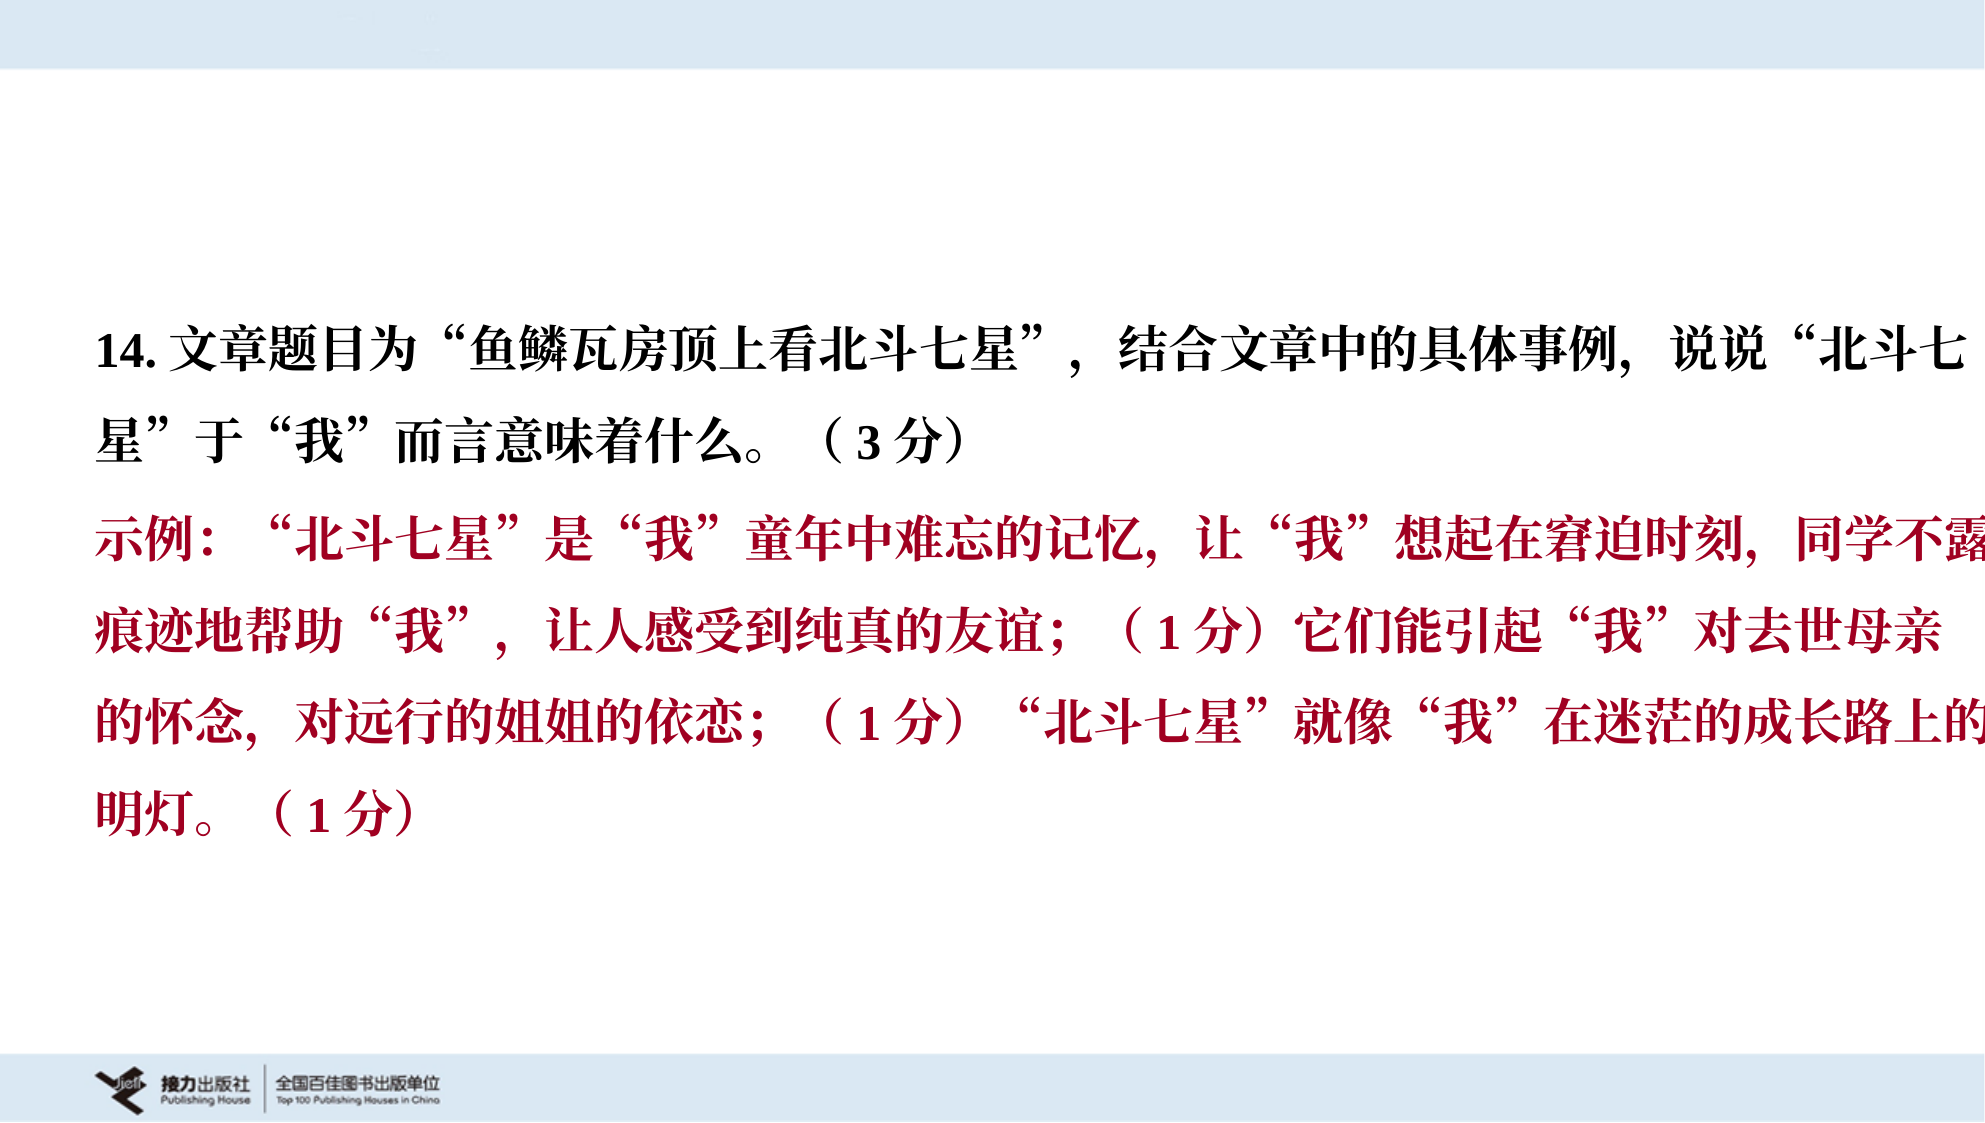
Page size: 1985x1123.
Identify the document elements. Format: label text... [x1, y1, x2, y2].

picture [0, 0, 1985, 1122]
text_box 示例：“北斗七星”是“我”童年中难忘的记忆，让“我”想起在窘迫时刻，同学不露 痕迹地帮助“我”，让人感受到纯真的友谊；（1分）它们能引起“我”对去世母亲 的怀念，对远行的姐姐的依恋；（1分）“北斗七星”就像“我”在迷茫的成长路上的 明灯。（1分） [94, 475, 1892, 843]
text_box 14.文章题目为“鱼鳞瓦房顶上看北斗七星”，结合文章中的具体事例，说说“北斗七 星”于“我”而言意味着什么。（3分） [94, 286, 1892, 470]
